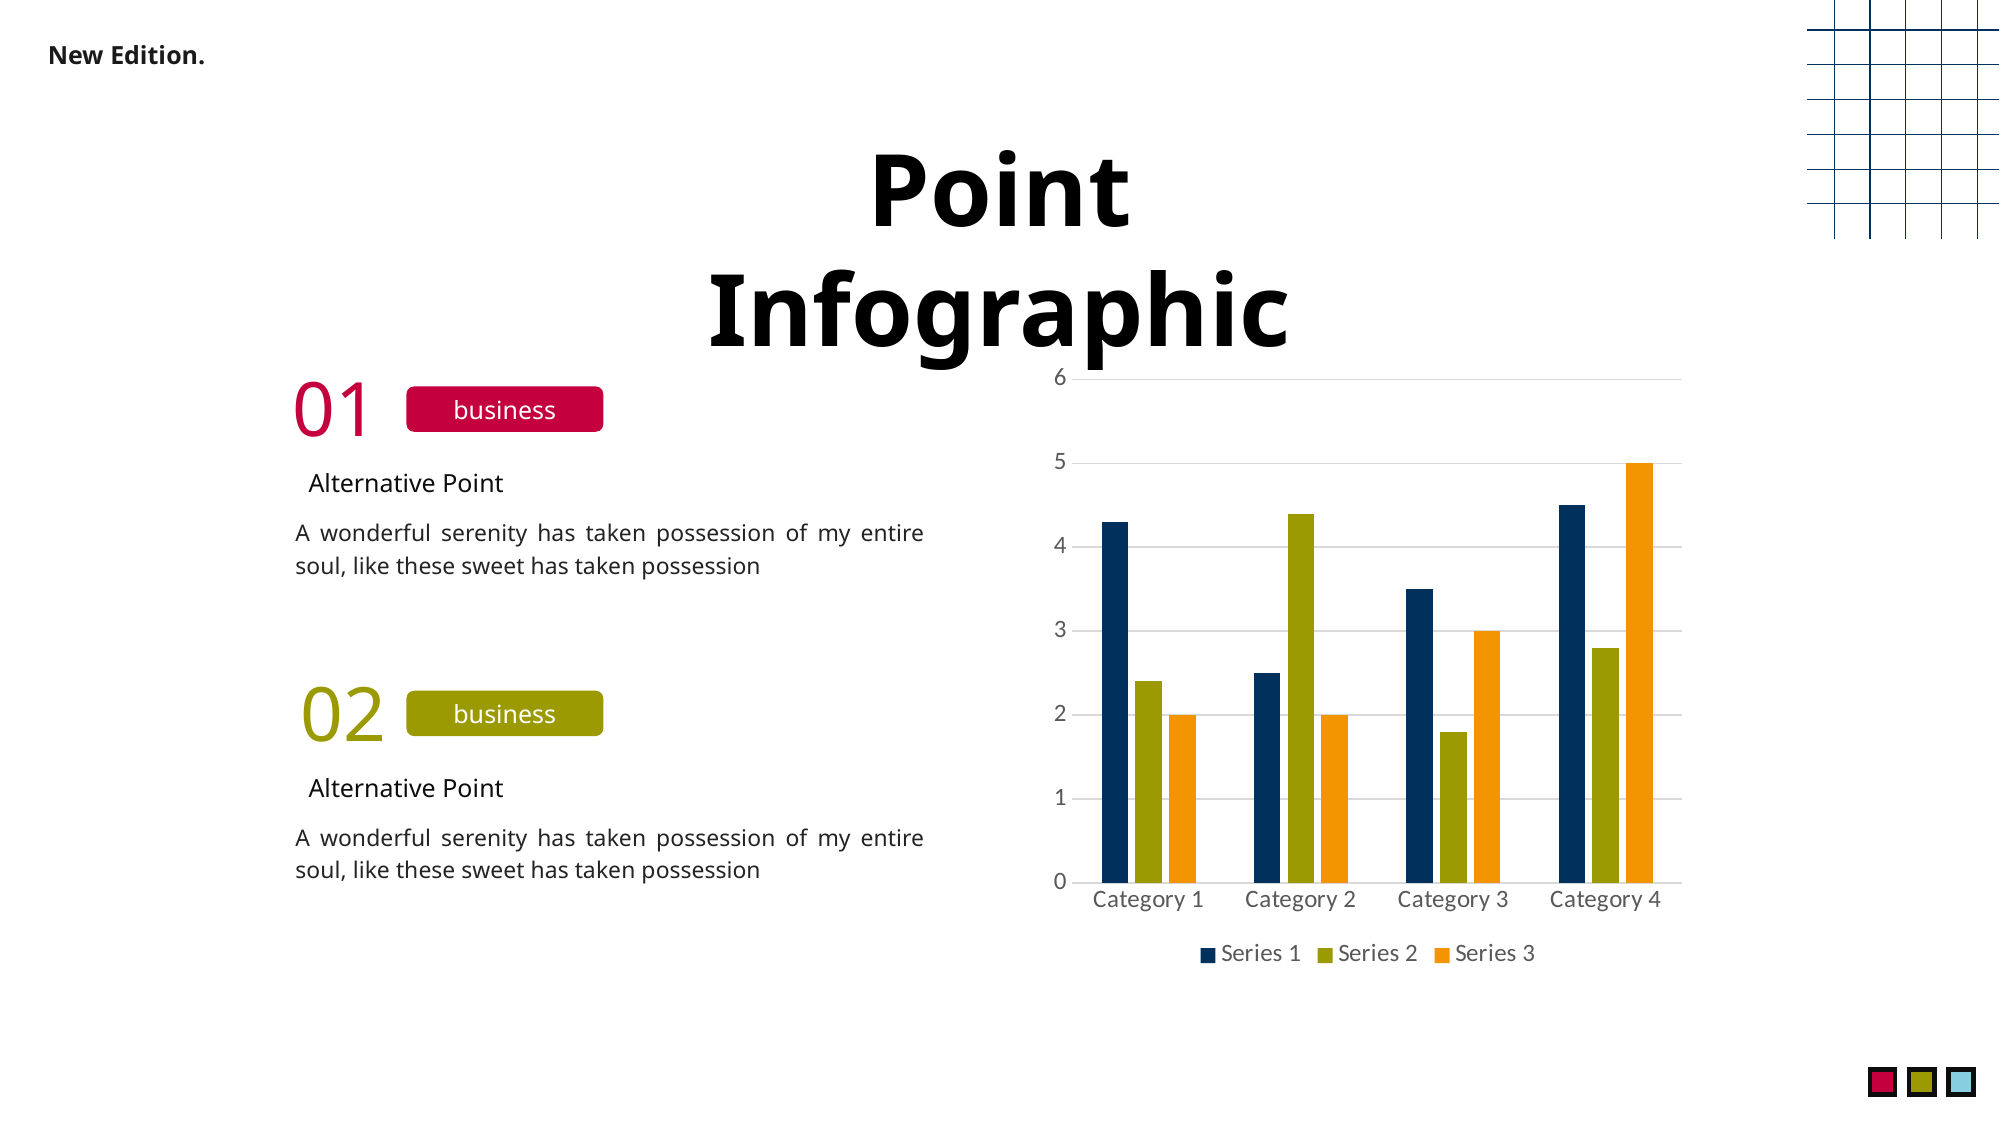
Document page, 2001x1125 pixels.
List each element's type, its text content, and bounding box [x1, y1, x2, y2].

text_box New Edition. [33, 32, 221, 77]
text_box A wonderful serenity has taken possession of my entire soul, like these sweet has taken possession [280, 505, 940, 587]
text_box business [405, 385, 605, 433]
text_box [1869, 1069, 1974, 1095]
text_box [1806, 0, 2000, 239]
text_box A wonderful serenity has taken possession of my entire soul, like these sweet has taken possession [280, 810, 940, 891]
text_box Alternative Point [293, 460, 520, 506]
text_box 01 [278, 354, 394, 460]
text_box 02 [285, 658, 402, 764]
chart [1040, 354, 1695, 975]
text_box Point Infographic [558, 119, 1442, 375]
text_box business [405, 689, 605, 738]
text_box Alternative Point [293, 764, 520, 810]
